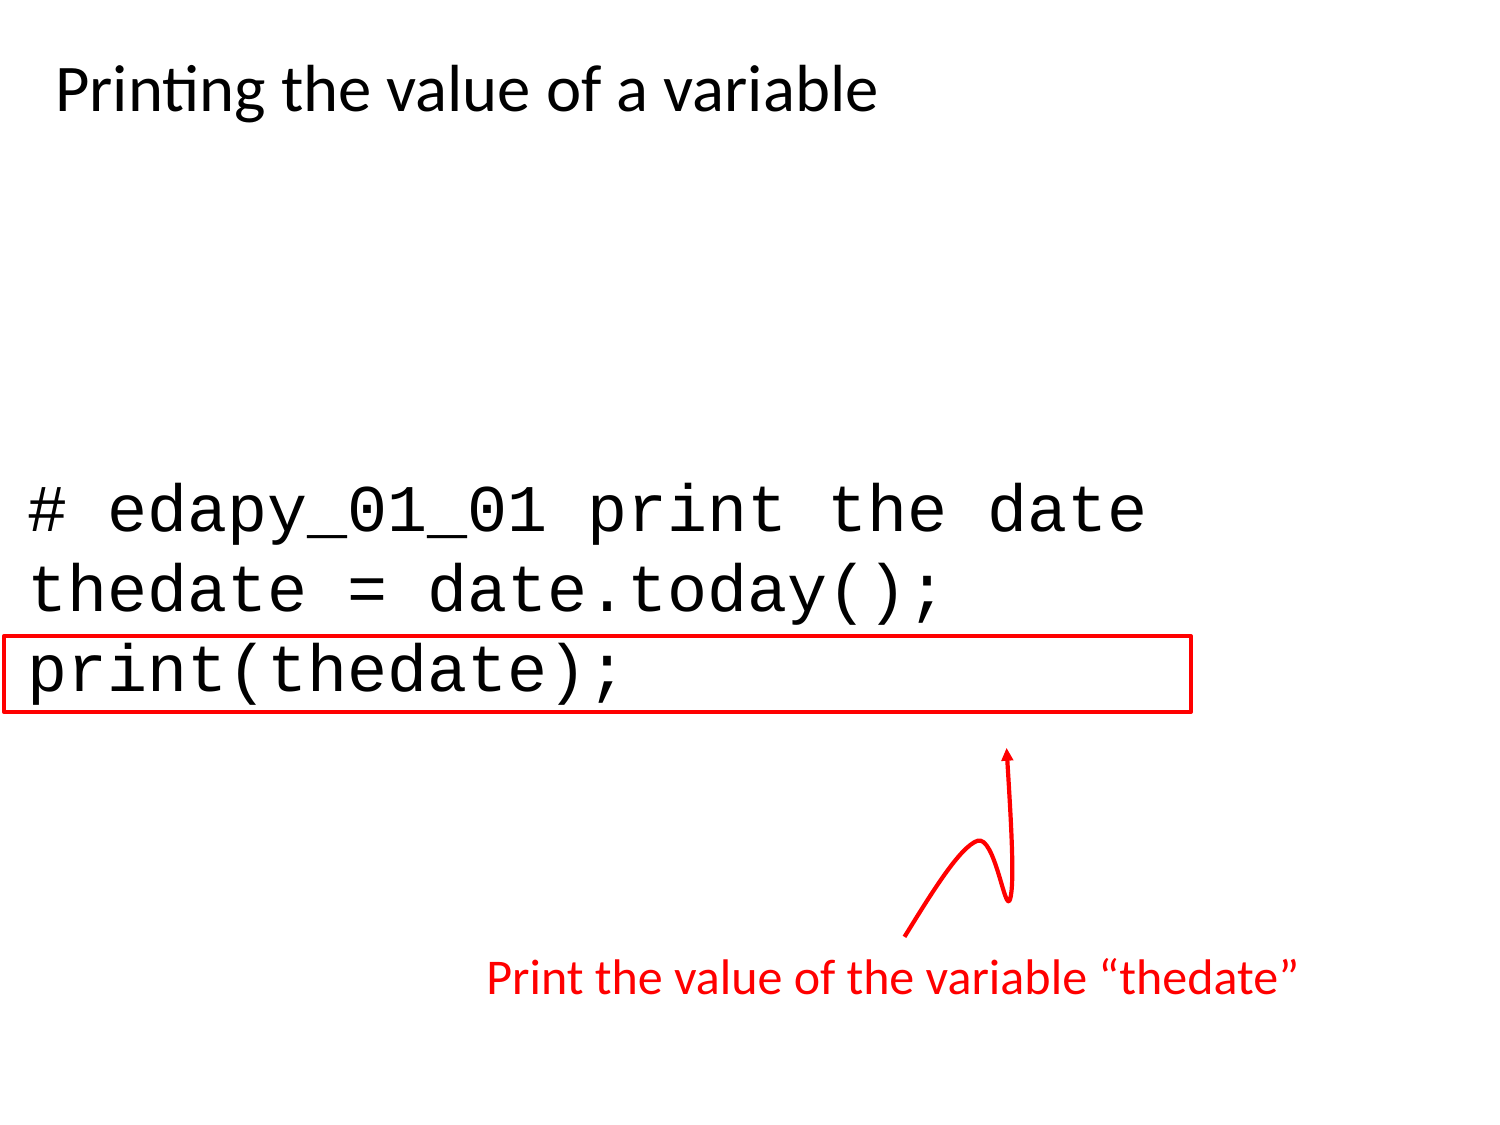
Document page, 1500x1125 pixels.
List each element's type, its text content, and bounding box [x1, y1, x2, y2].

text_box Print the value of the variable “thedate” [471, 936, 1463, 1012]
text_box [902, 748, 1015, 938]
text_box [2, 634, 1193, 714]
text_box Printing the value of a variable [40, 37, 895, 133]
list # edapy_01_01 print the date thedate = date.today(); print(thedate); [12, 190, 1476, 725]
